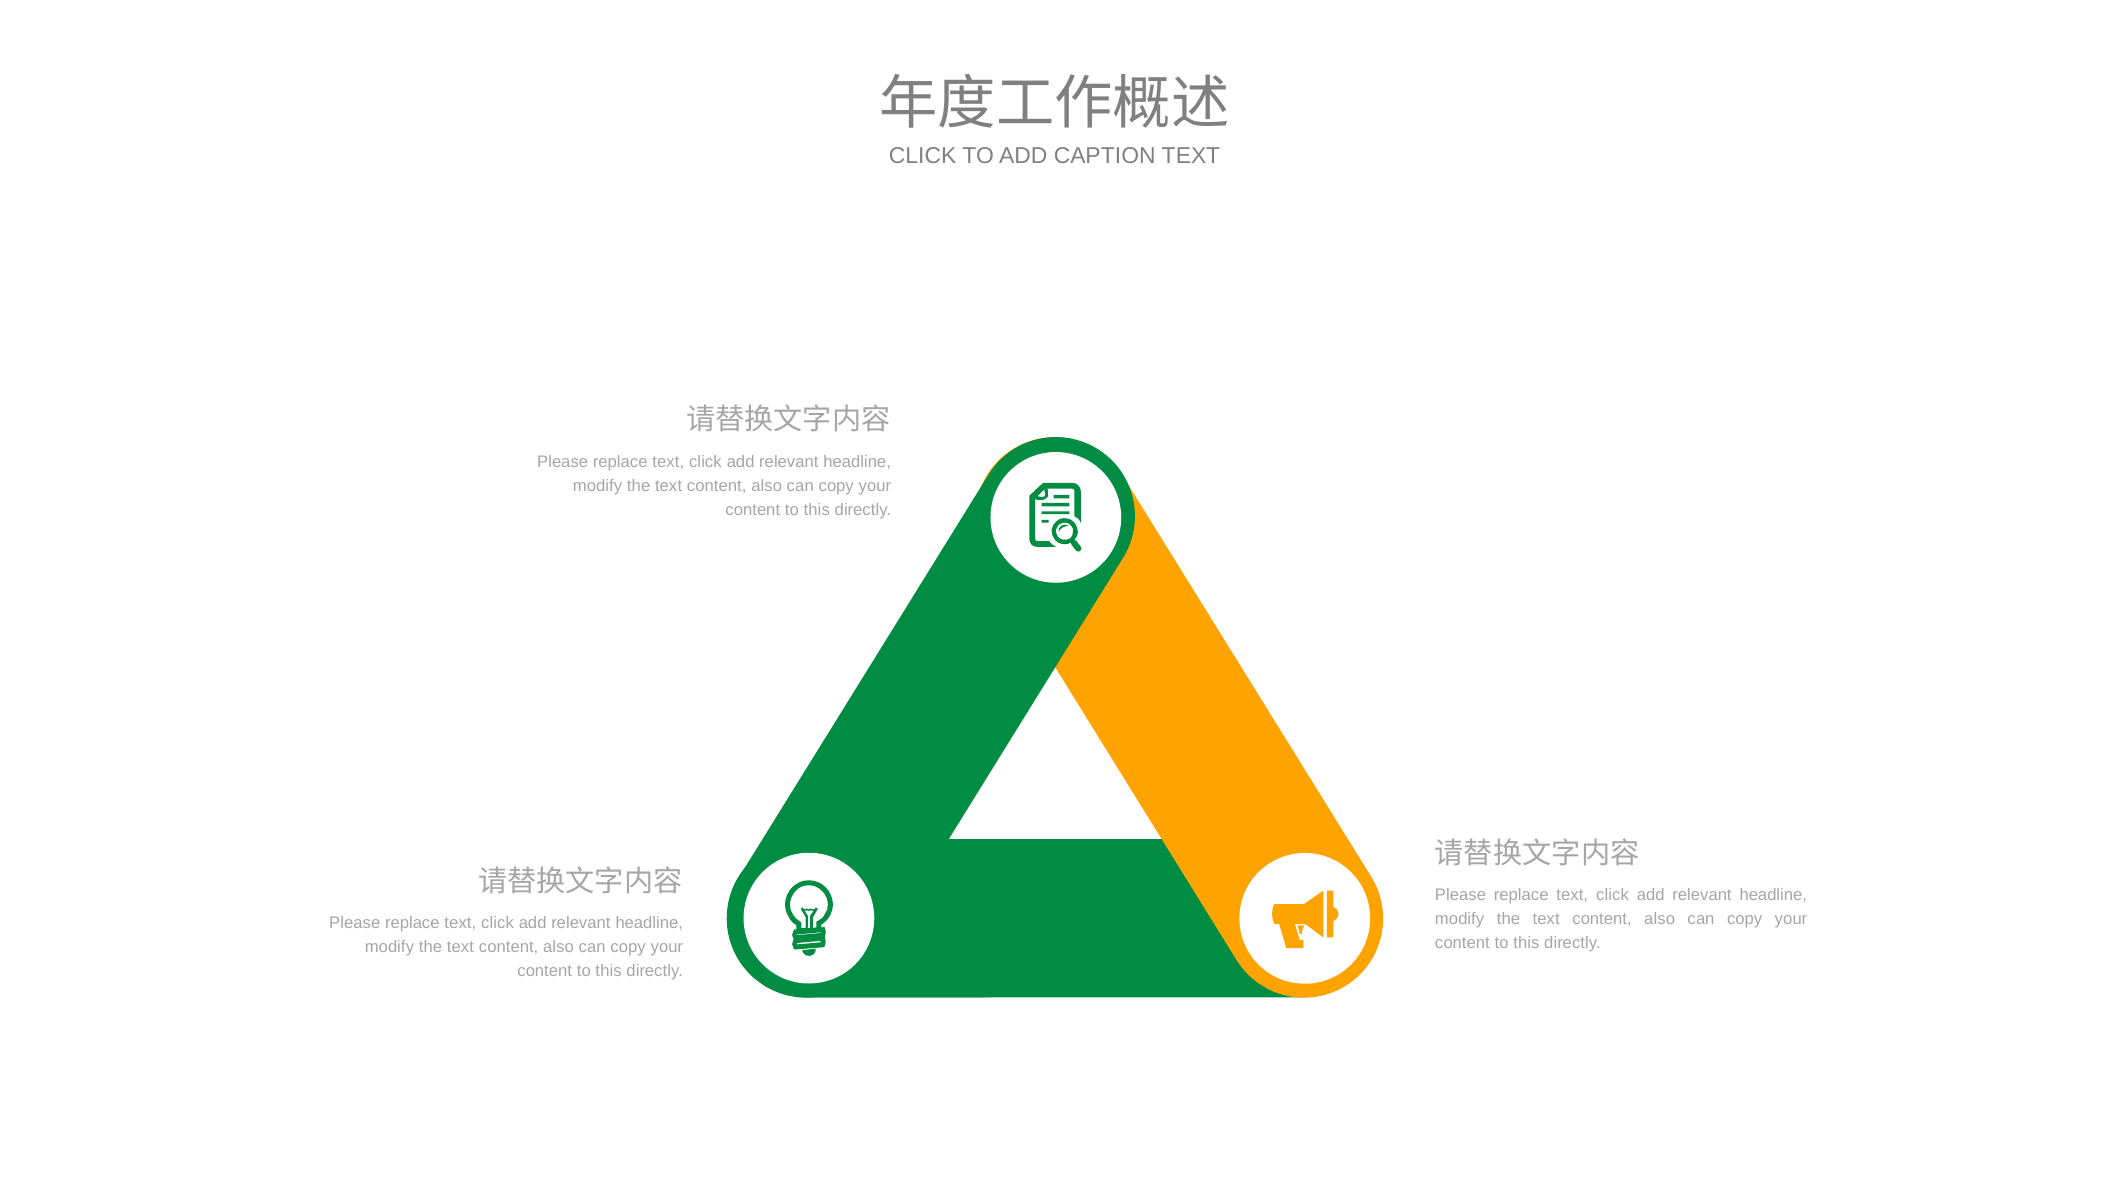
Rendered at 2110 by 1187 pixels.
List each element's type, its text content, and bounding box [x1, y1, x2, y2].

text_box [726, 401, 1383, 1034]
text_box CLICK TO ADD CAPTION TEXT [865, 140, 1245, 168]
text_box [518, 386, 907, 525]
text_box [1420, 819, 1823, 959]
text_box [310, 847, 699, 986]
text_box 年度工作概述 [865, 65, 1245, 136]
